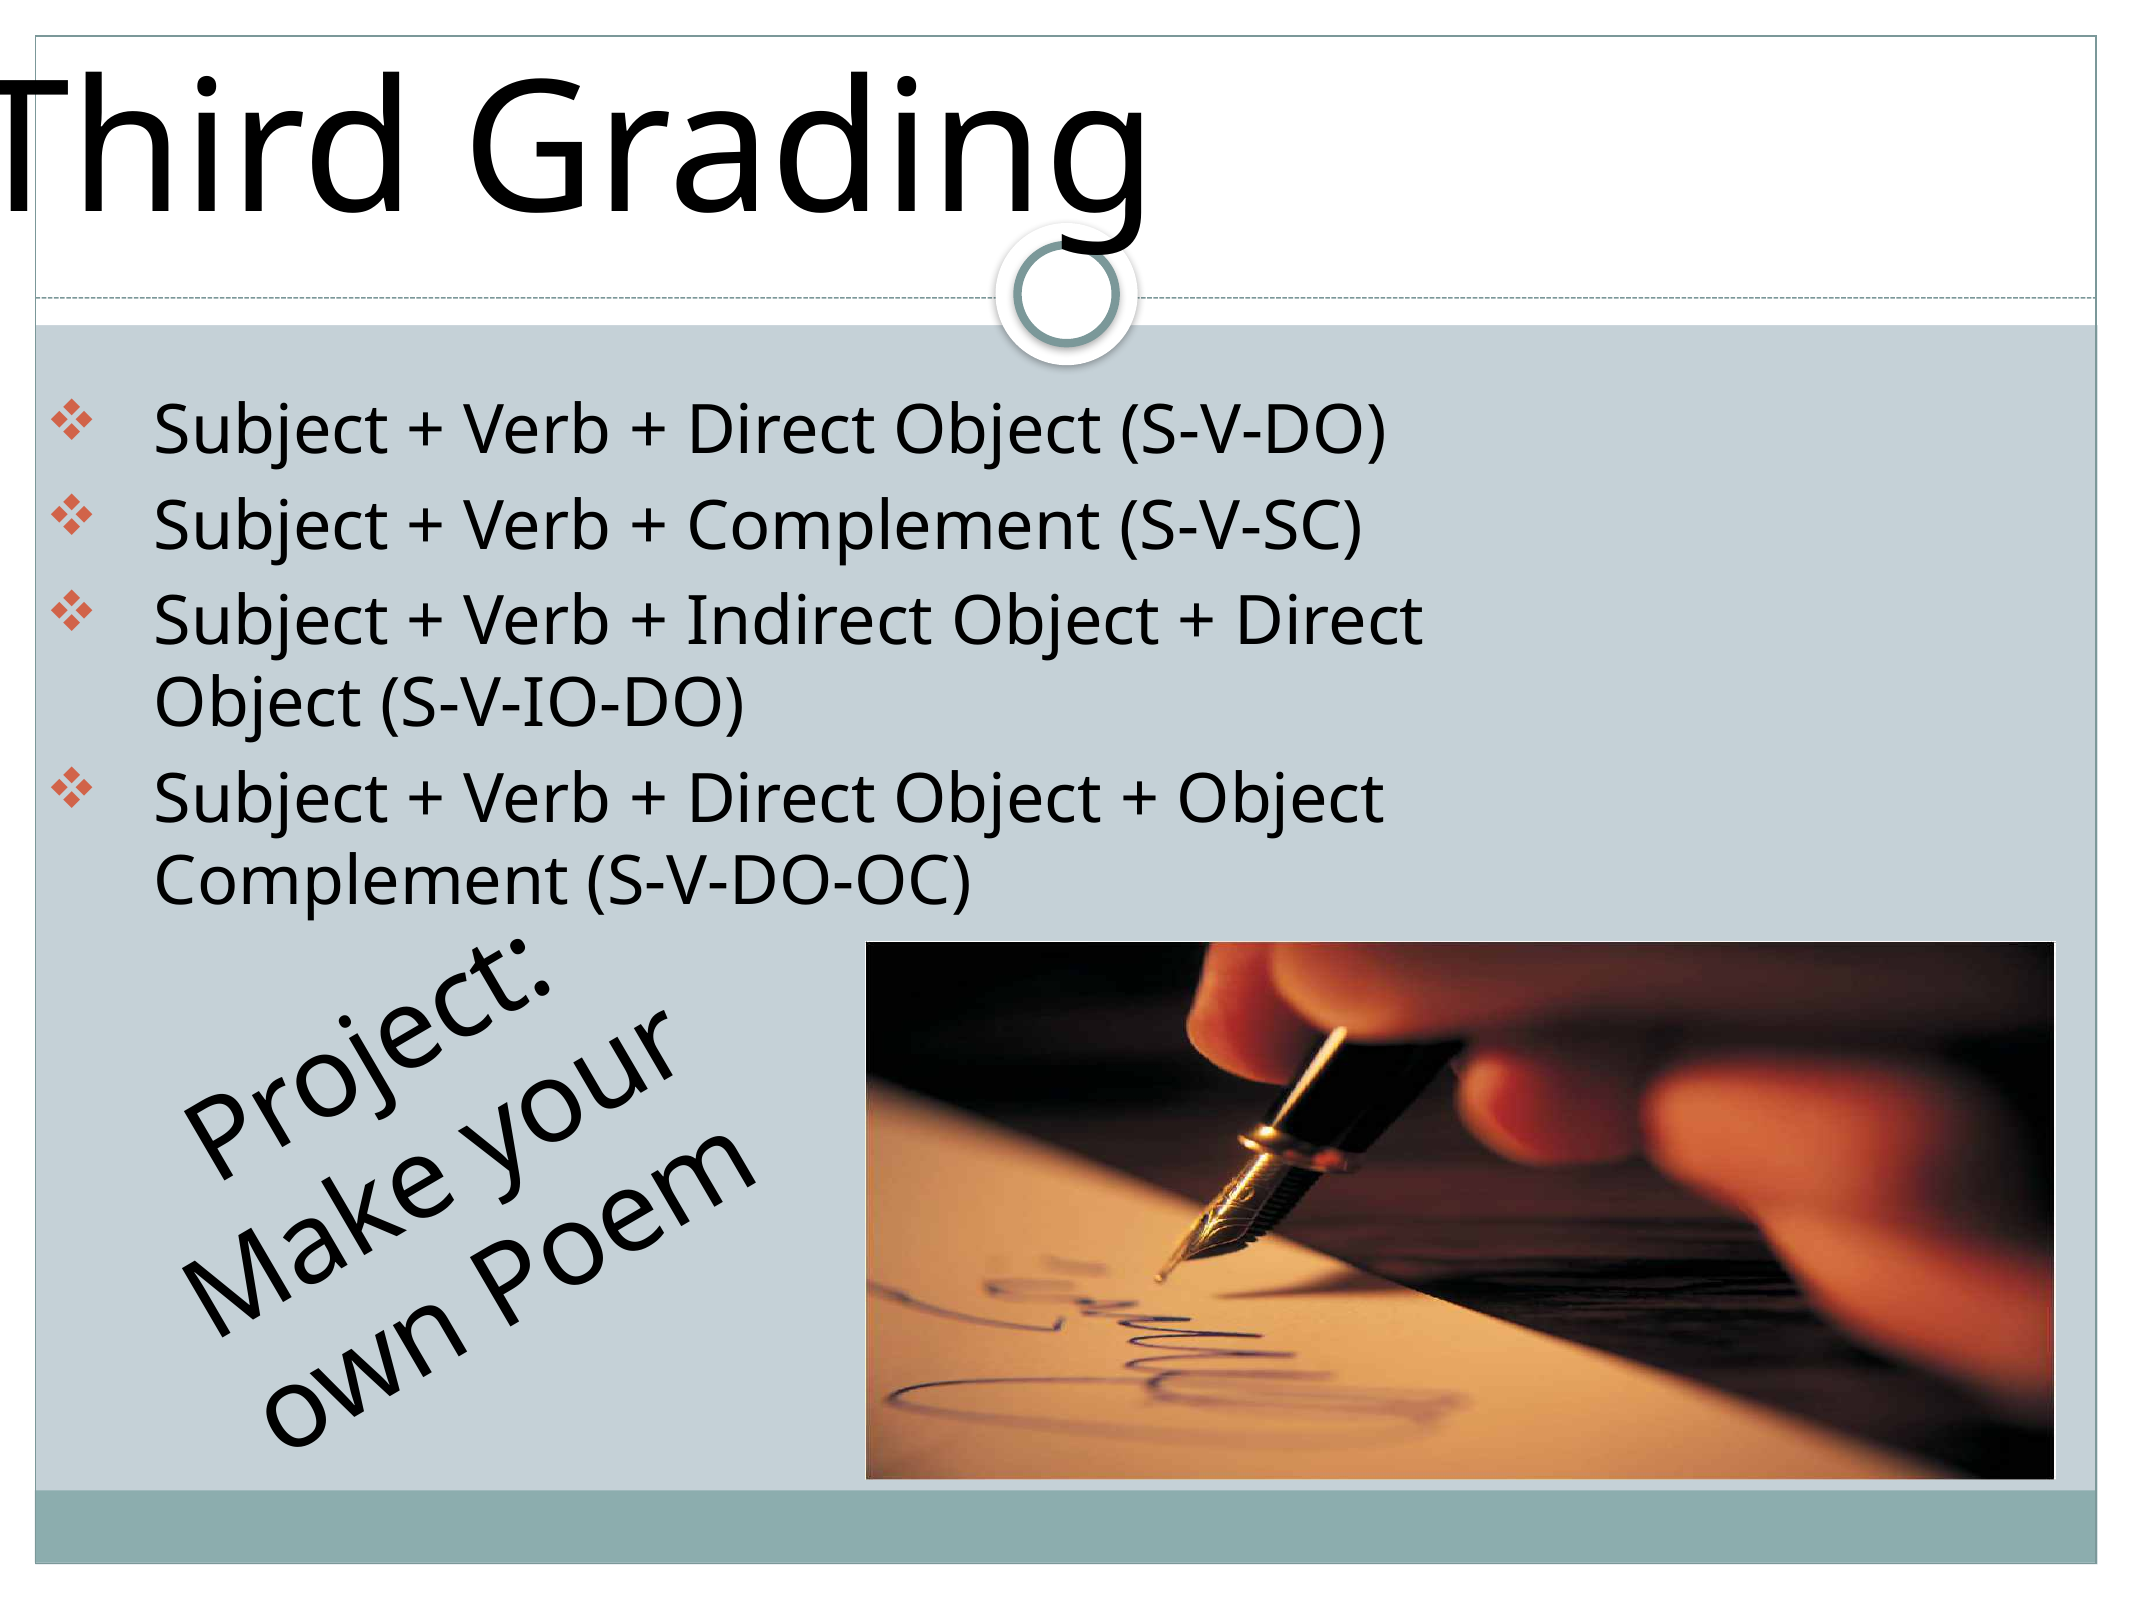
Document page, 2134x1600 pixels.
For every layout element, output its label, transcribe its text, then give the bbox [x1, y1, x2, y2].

picture [865, 941, 2057, 1481]
text_box Third Grading [0, 55, 1421, 221]
list Subject + Verb + Direct Object (S-V-DO) Subject + Verb + Complement (S-V-SC) Subject + Verb + Indirect Object + Direct Object (S-V-IO-DO) Subject + Verb + Direct Object + Object Complement (S-V-DO-OC) [0, 374, 1492, 937]
text_box Project: Make your own Poem [51, 821, 814, 1506]
